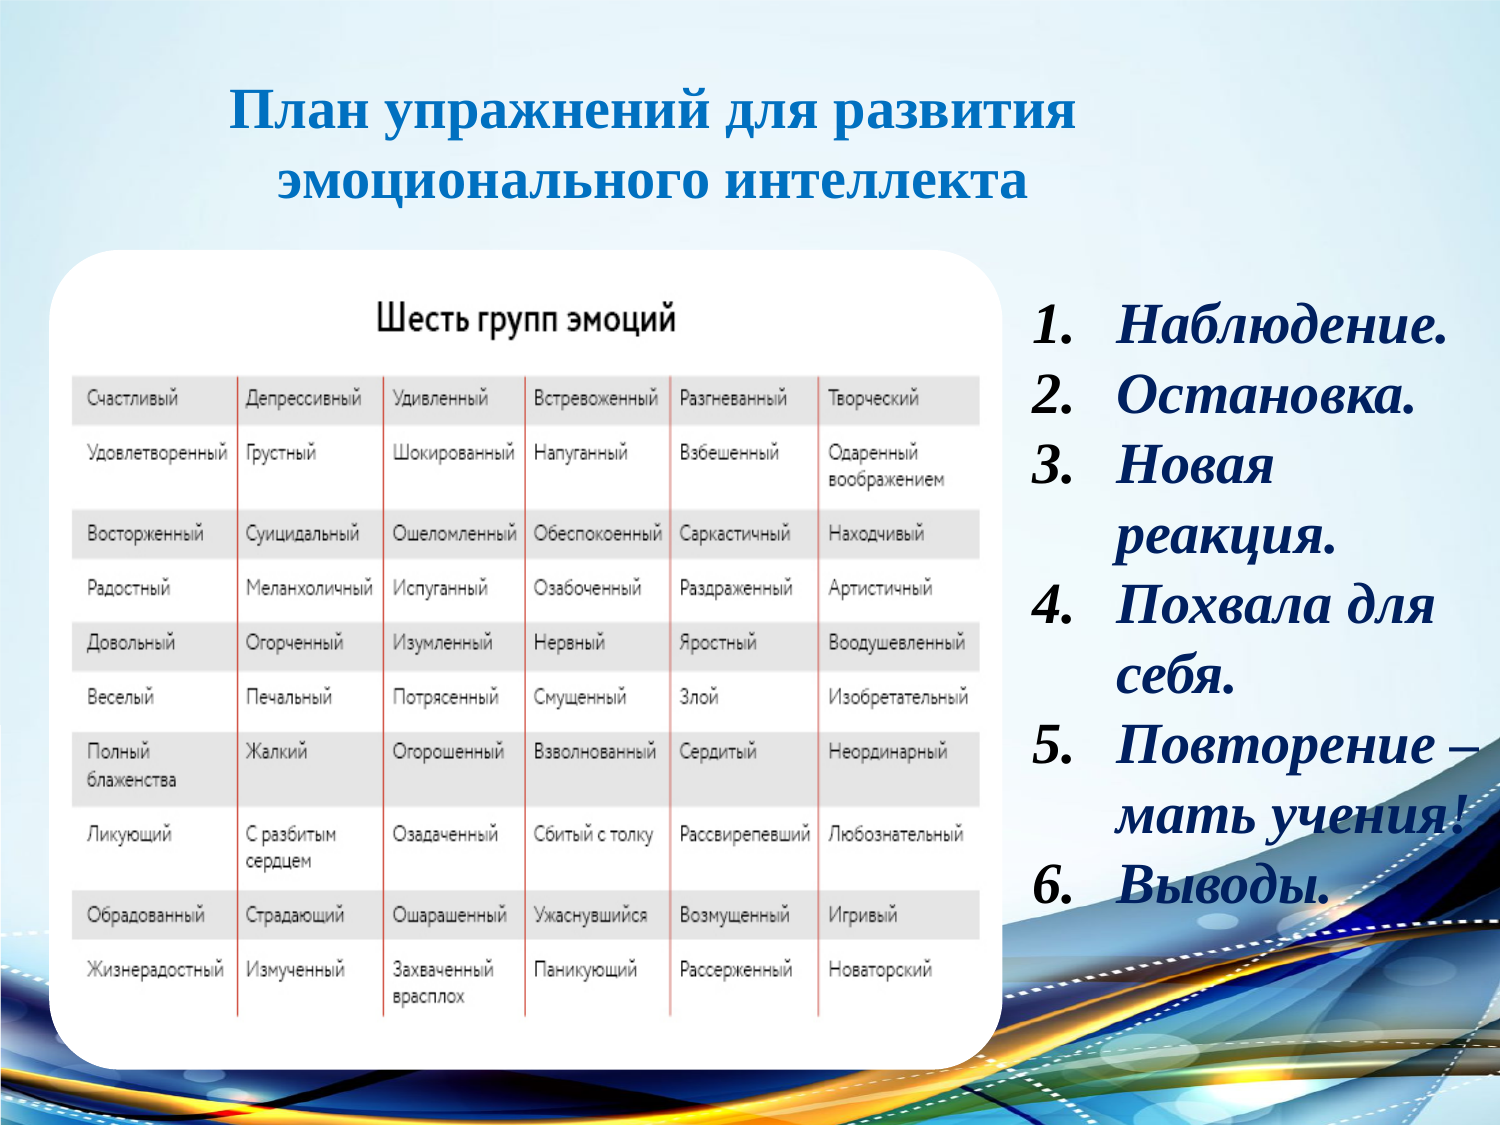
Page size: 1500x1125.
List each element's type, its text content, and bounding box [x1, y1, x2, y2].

subtitle Наблюдение. Остановка. Новая реакция. Похвала для себя. Повторение – мать учения! Выводы. [1017, 270, 1497, 386]
picture [1, 1, 1498, 1125]
title План упражнений для развития эмоционального интеллекта [115, 55, 1192, 171]
